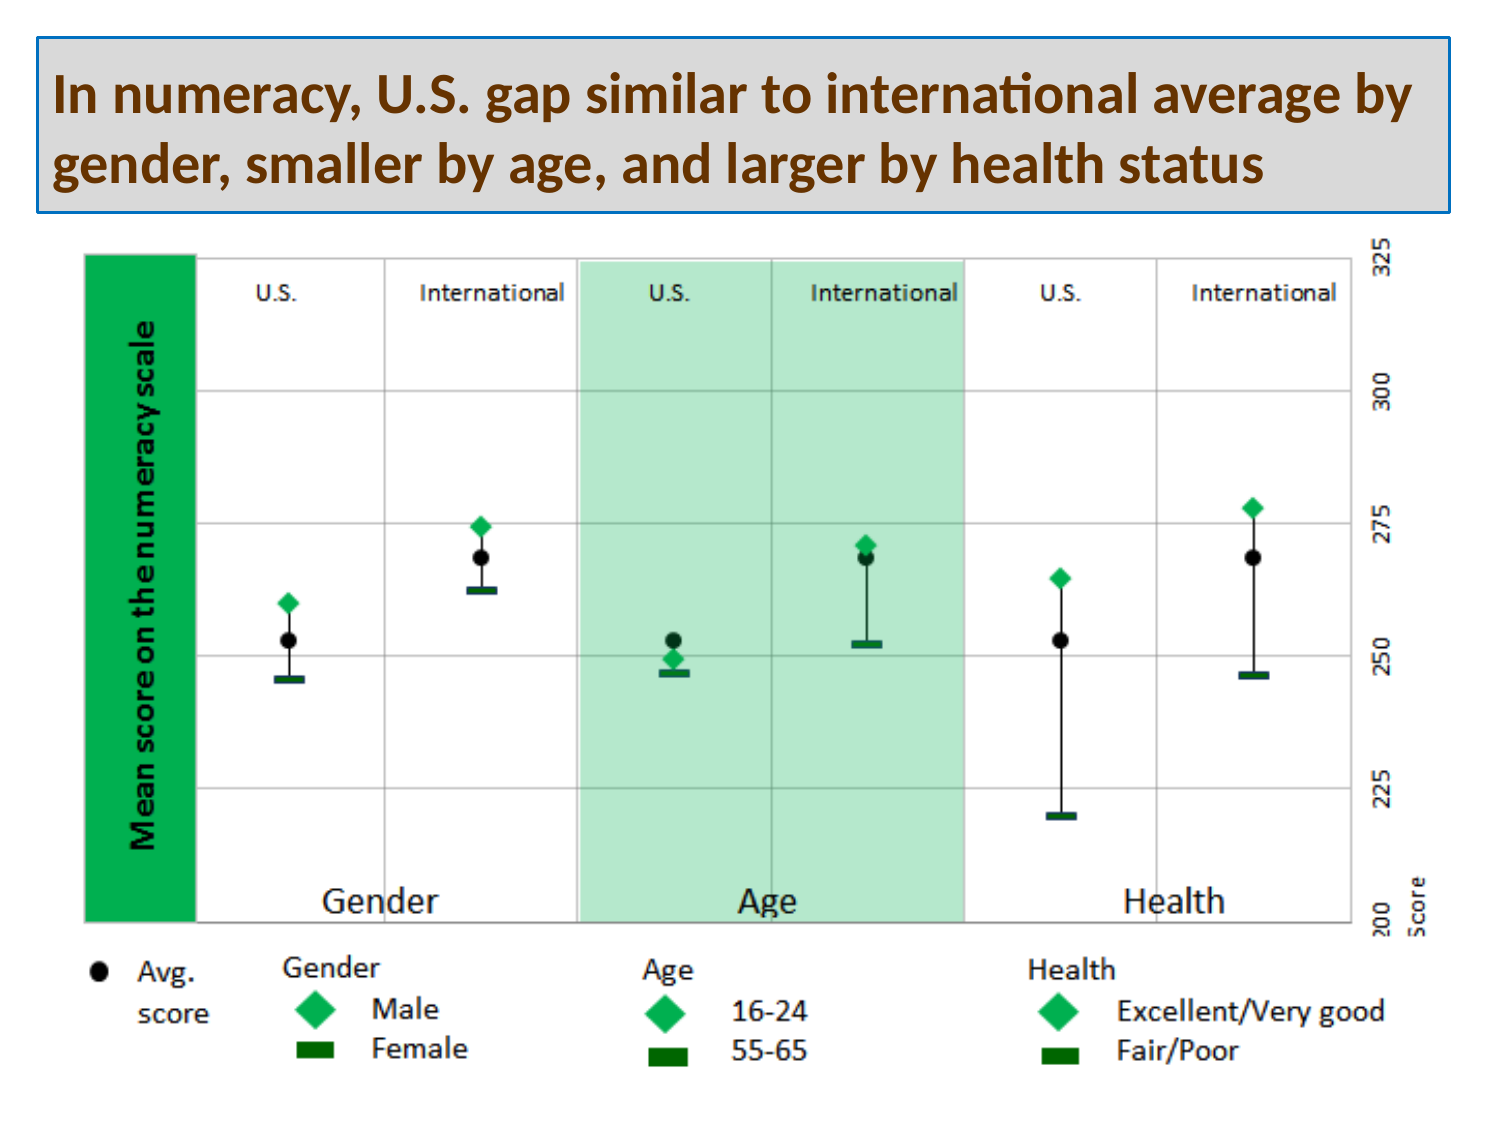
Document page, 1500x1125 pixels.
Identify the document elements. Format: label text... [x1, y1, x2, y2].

picture [24, 197, 1451, 1096]
text_box In numeracy, U.S. gap similar to international average by gender, smaller by age, and larger by health status [37, 37, 1450, 197]
